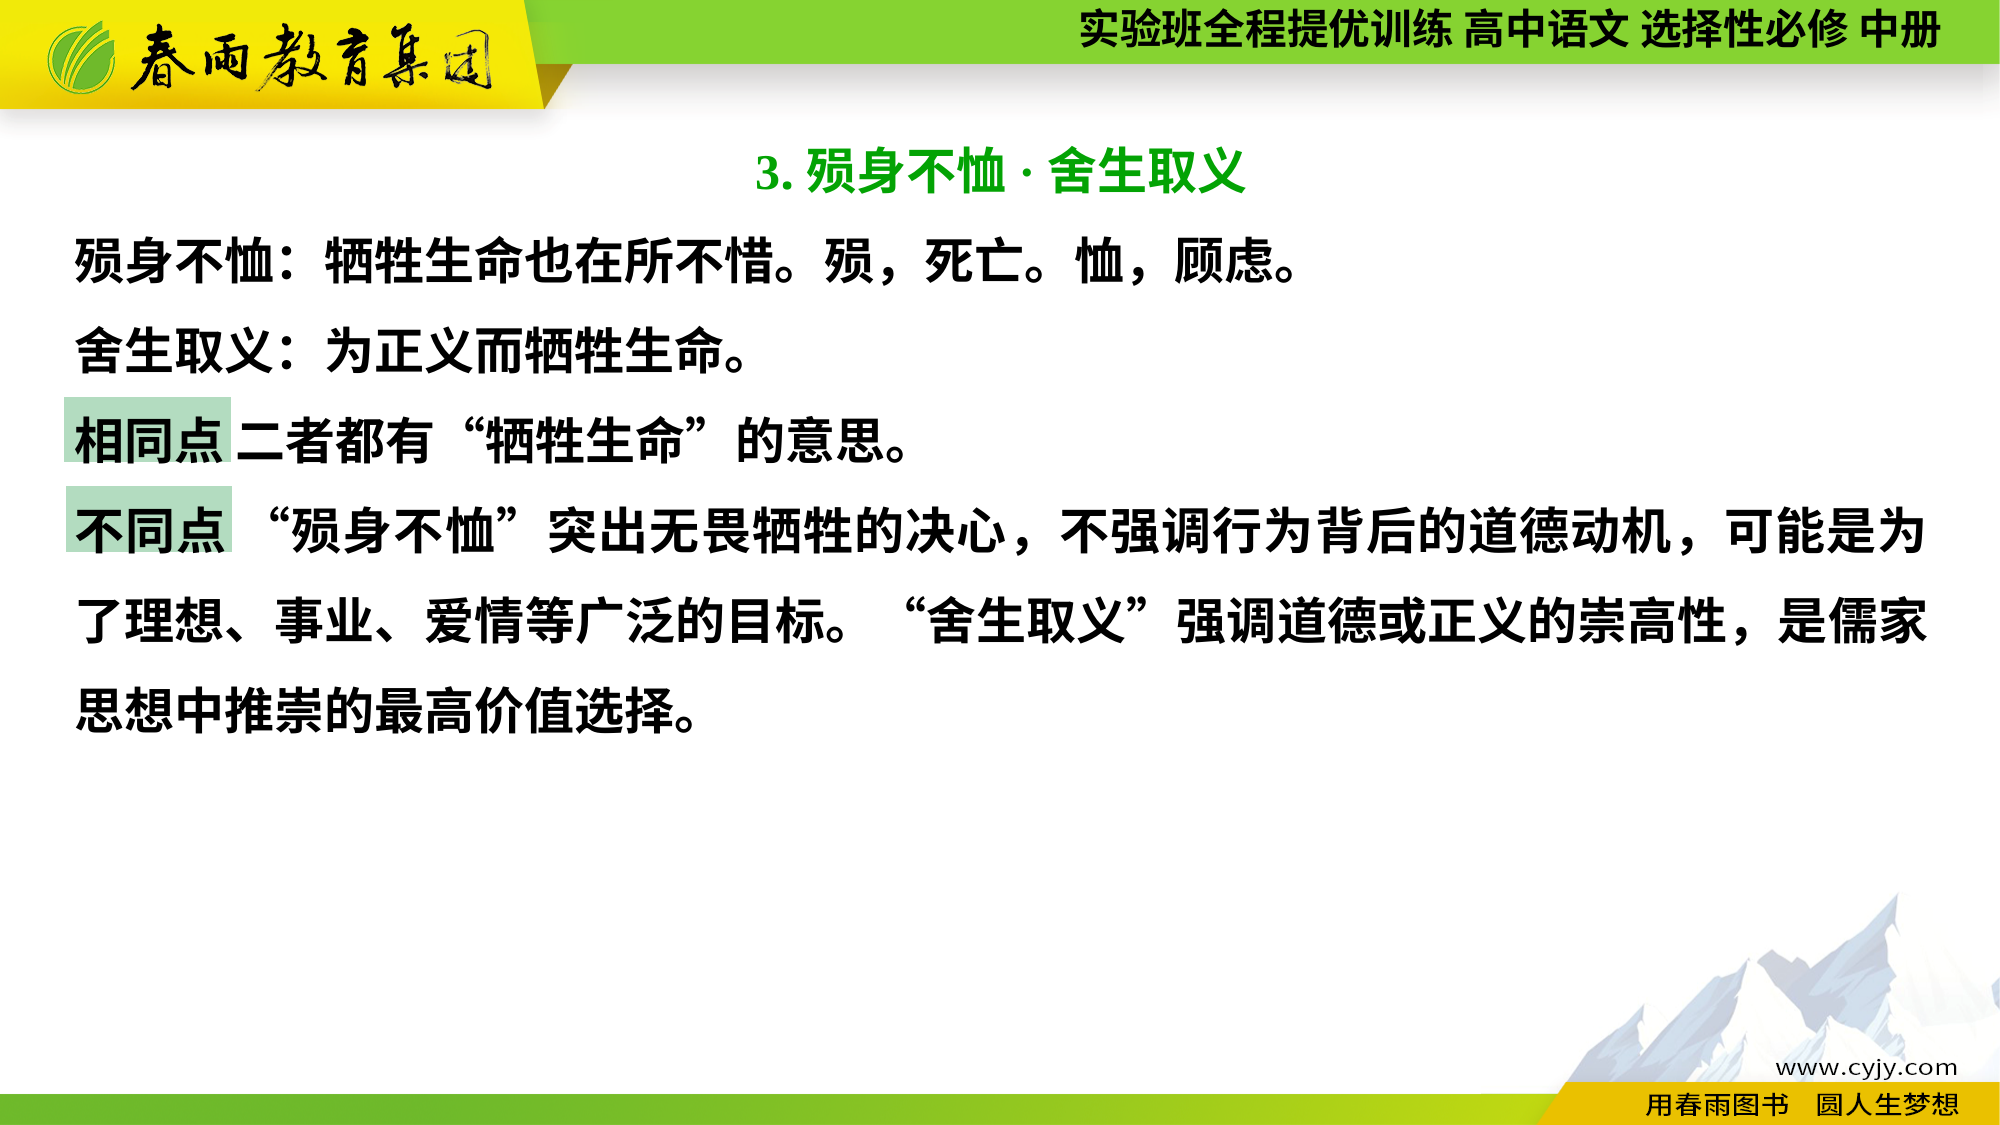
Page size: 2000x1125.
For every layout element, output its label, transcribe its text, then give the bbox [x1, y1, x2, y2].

picture [0, 0, 2000, 1125]
list 3.殒身不恤·舍生取义 殒身不恤：牺牲生命也在所不惜。殒，死亡。恤，顾虑。 舍生取义：为正义而牺牲生命。 相同点 二者都有“牺牲生命”的意思。 不同点 “殒身不恤”突出无畏牺牲的决心，不强调行为背后的道德动机，可能是为了理想、事业、爱情等广泛的目标。“舍生取义”强调道德或正义的崇高性，是儒家思想中推崇的最高价值选择。 [59, 102, 1944, 754]
